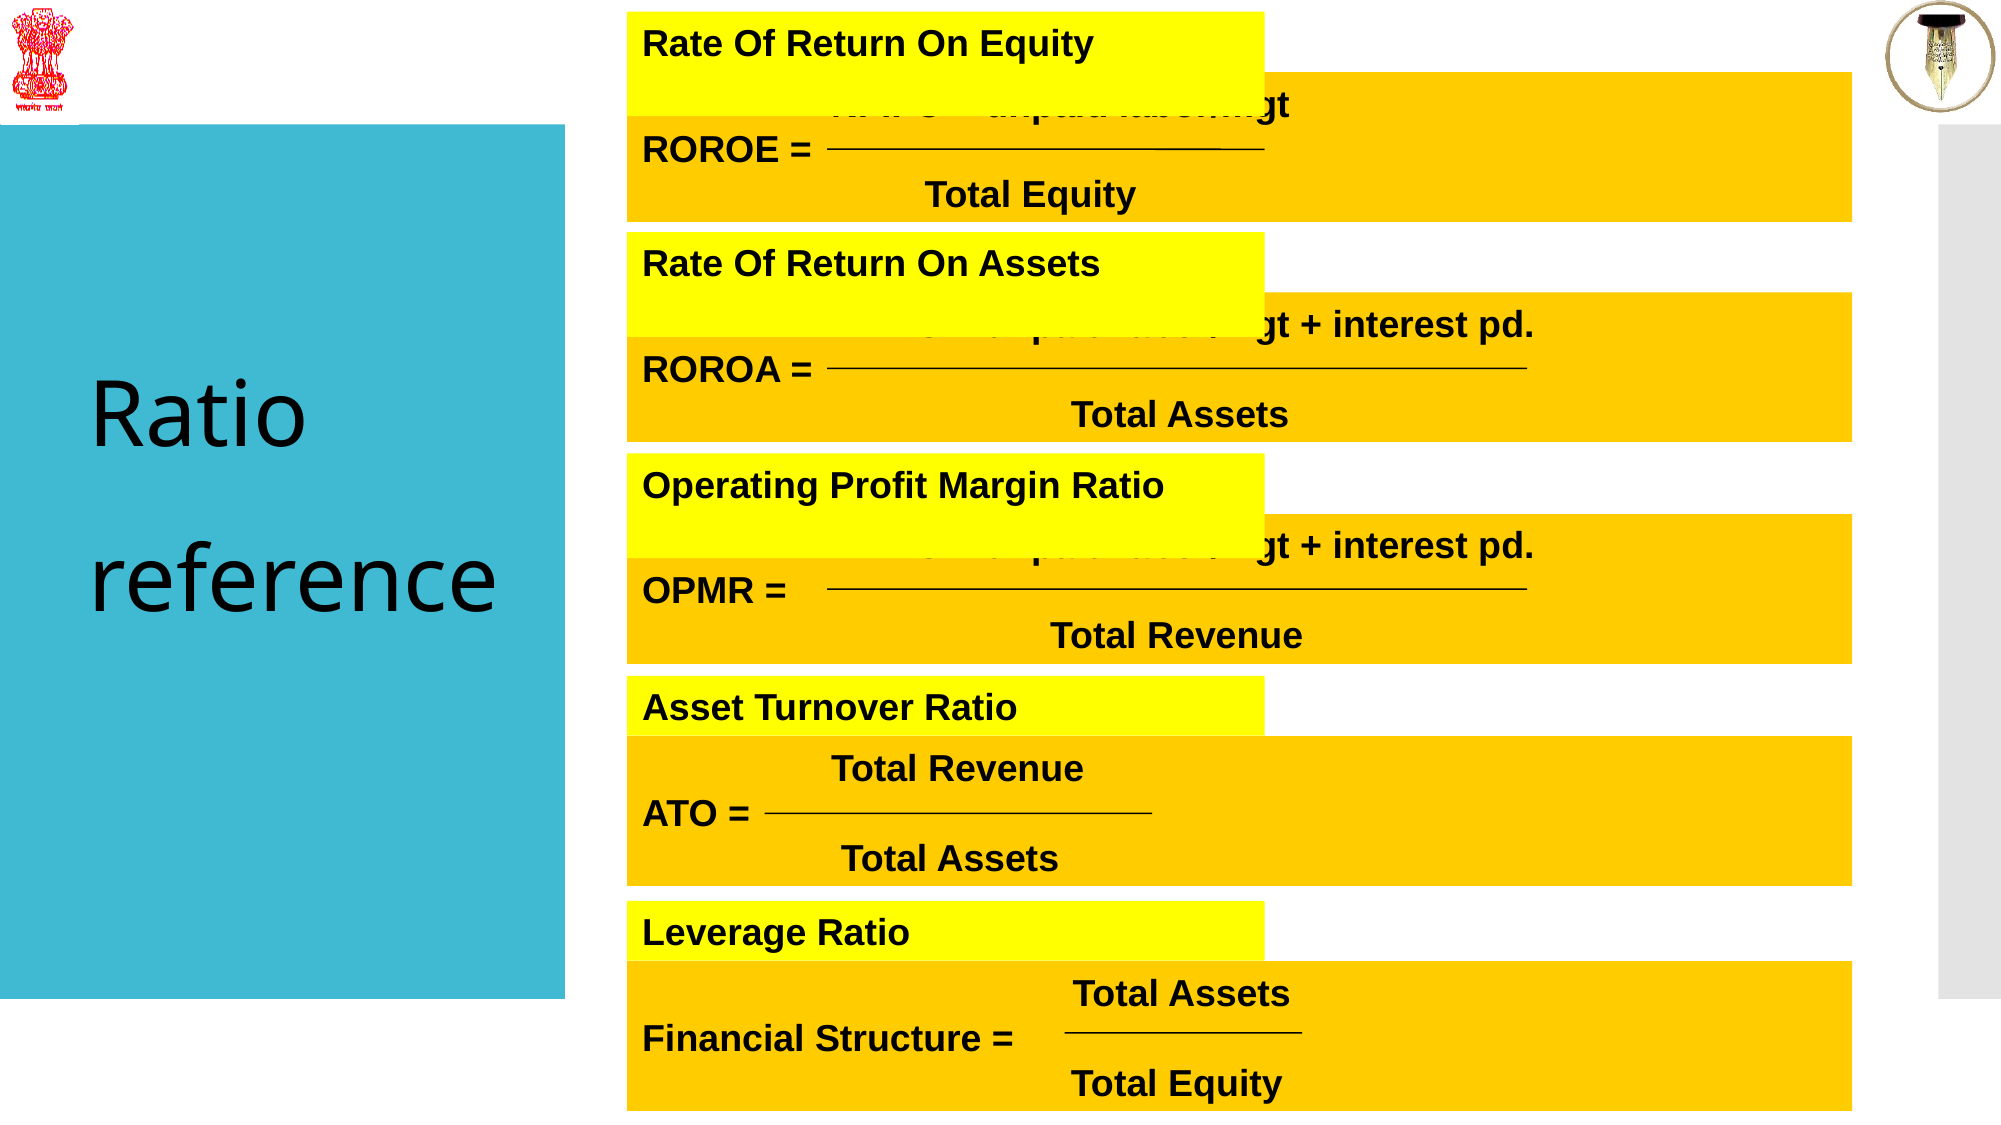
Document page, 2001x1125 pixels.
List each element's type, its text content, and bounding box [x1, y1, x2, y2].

text_box NFIFO – unpaid labor/mgt + interest pd. OPMR = Total Revenue [627, 514, 1853, 664]
text_box Total Revenue ATO = Total Assets [627, 736, 1853, 886]
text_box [0, 0, 79, 125]
text_box Rate Of Return On Assets [627, 232, 1265, 337]
text_box Ratio reference [73, 292, 524, 637]
text_box NFIFO – unpaid labor/mgt ROROE = Total Equity [627, 72, 1853, 222]
text_box Asset Turnover Ratio [627, 675, 1265, 736]
picture [1884, 0, 1996, 113]
text_box Rate Of Return On Equity [627, 11, 1265, 117]
text_box NFIFO – unpaid labor/mgt + interest pd. ROROA = Total Assets [627, 292, 1853, 442]
text_box Total Assets Financial Structure = Total Equity [627, 961, 1853, 1111]
text_box Operating Profit Margin Ratio [627, 453, 1265, 559]
text_box Leverage Ratio [627, 900, 1265, 961]
